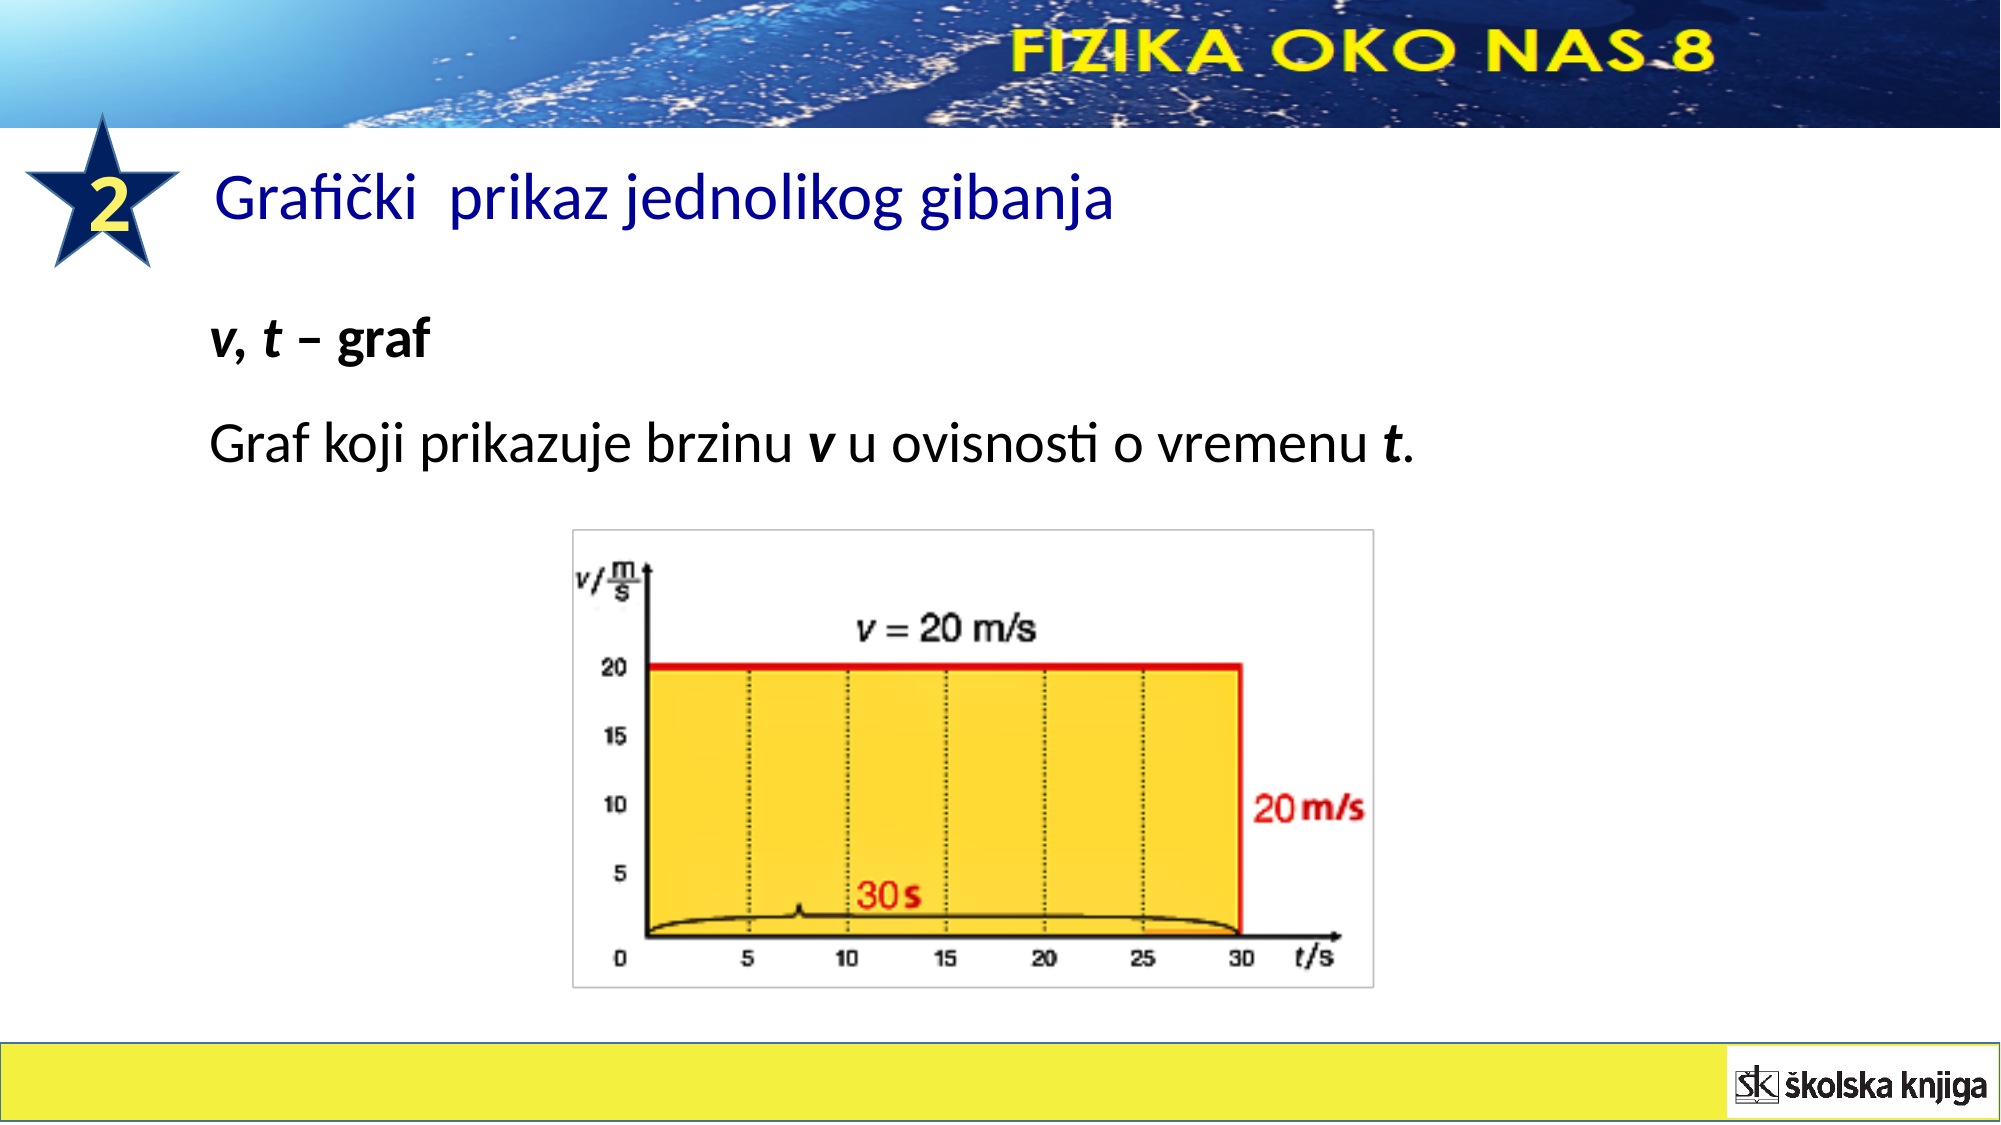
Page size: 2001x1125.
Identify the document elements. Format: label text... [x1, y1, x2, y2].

picture [571, 527, 1377, 991]
text_box v, t – graf Graf koji prikazuje brzinu v u ovisnosti o vremenu t. [194, 256, 1910, 482]
text_box Grafički prikaz jednolikog gibanja [199, 145, 1132, 241]
text_box 2 [24, 111, 181, 269]
picture [0, 0, 2000, 128]
picture [1727, 1046, 1998, 1118]
